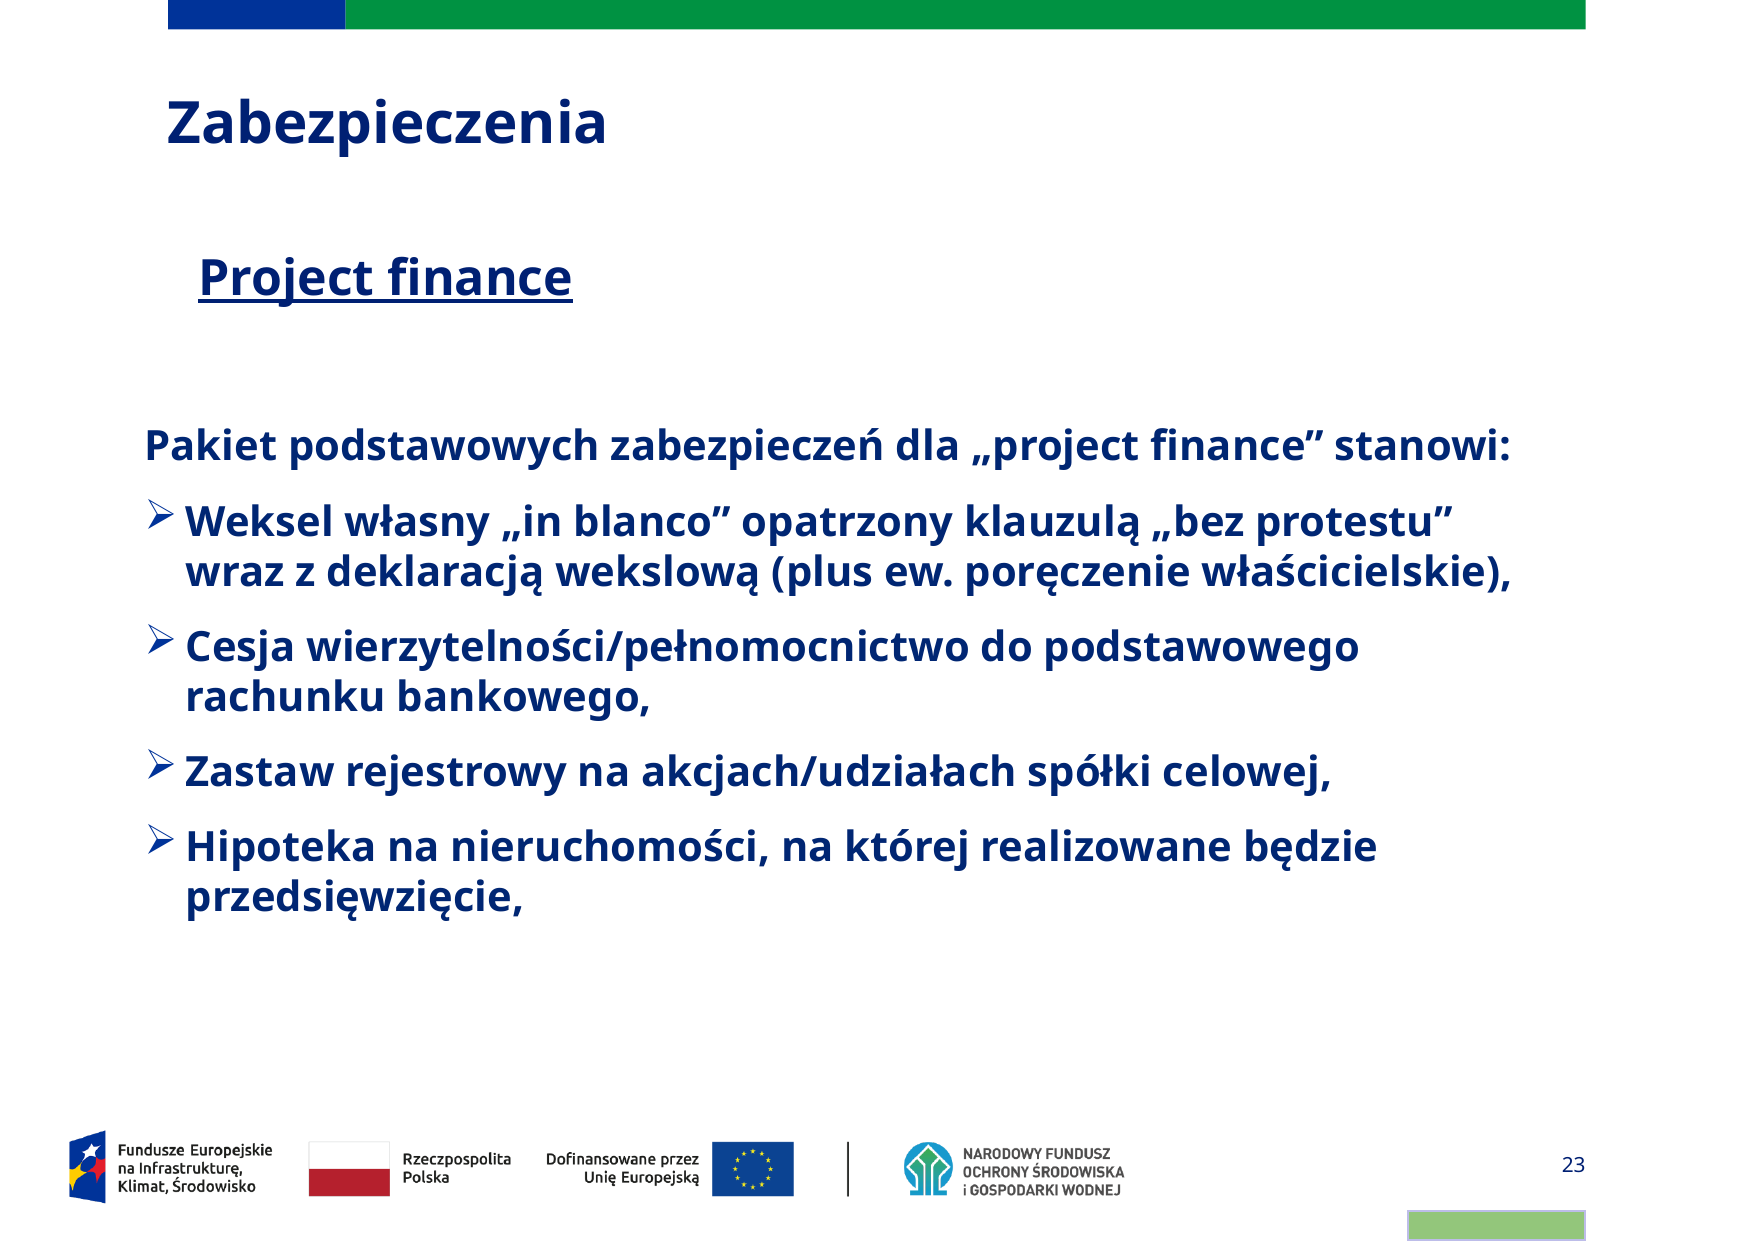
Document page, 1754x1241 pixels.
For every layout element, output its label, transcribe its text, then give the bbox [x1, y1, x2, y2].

slide_number 23 [1408, 1151, 1586, 1181]
title Zabezpieczenia Project finance [167, 80, 1586, 349]
picture [49, 1112, 1143, 1221]
list Pakiet podstawowych zabezpieczeń dla „project finance” stanowi: Weksel własny „in blanco” opatrzony klauzulą „bez protestu” wraz z deklaracją wekslową (plus ew. poręczenie właścicielskie), Cesja wierzytelności/pełnomocnictwo do podstawowego rachunku bankowego, Zastaw rejestrowy na akcjach/udziałach spółki celowej, Hipoteka na nieruchomości, na której realizowane będzie przedsięwzięcie, [144, 419, 1562, 957]
